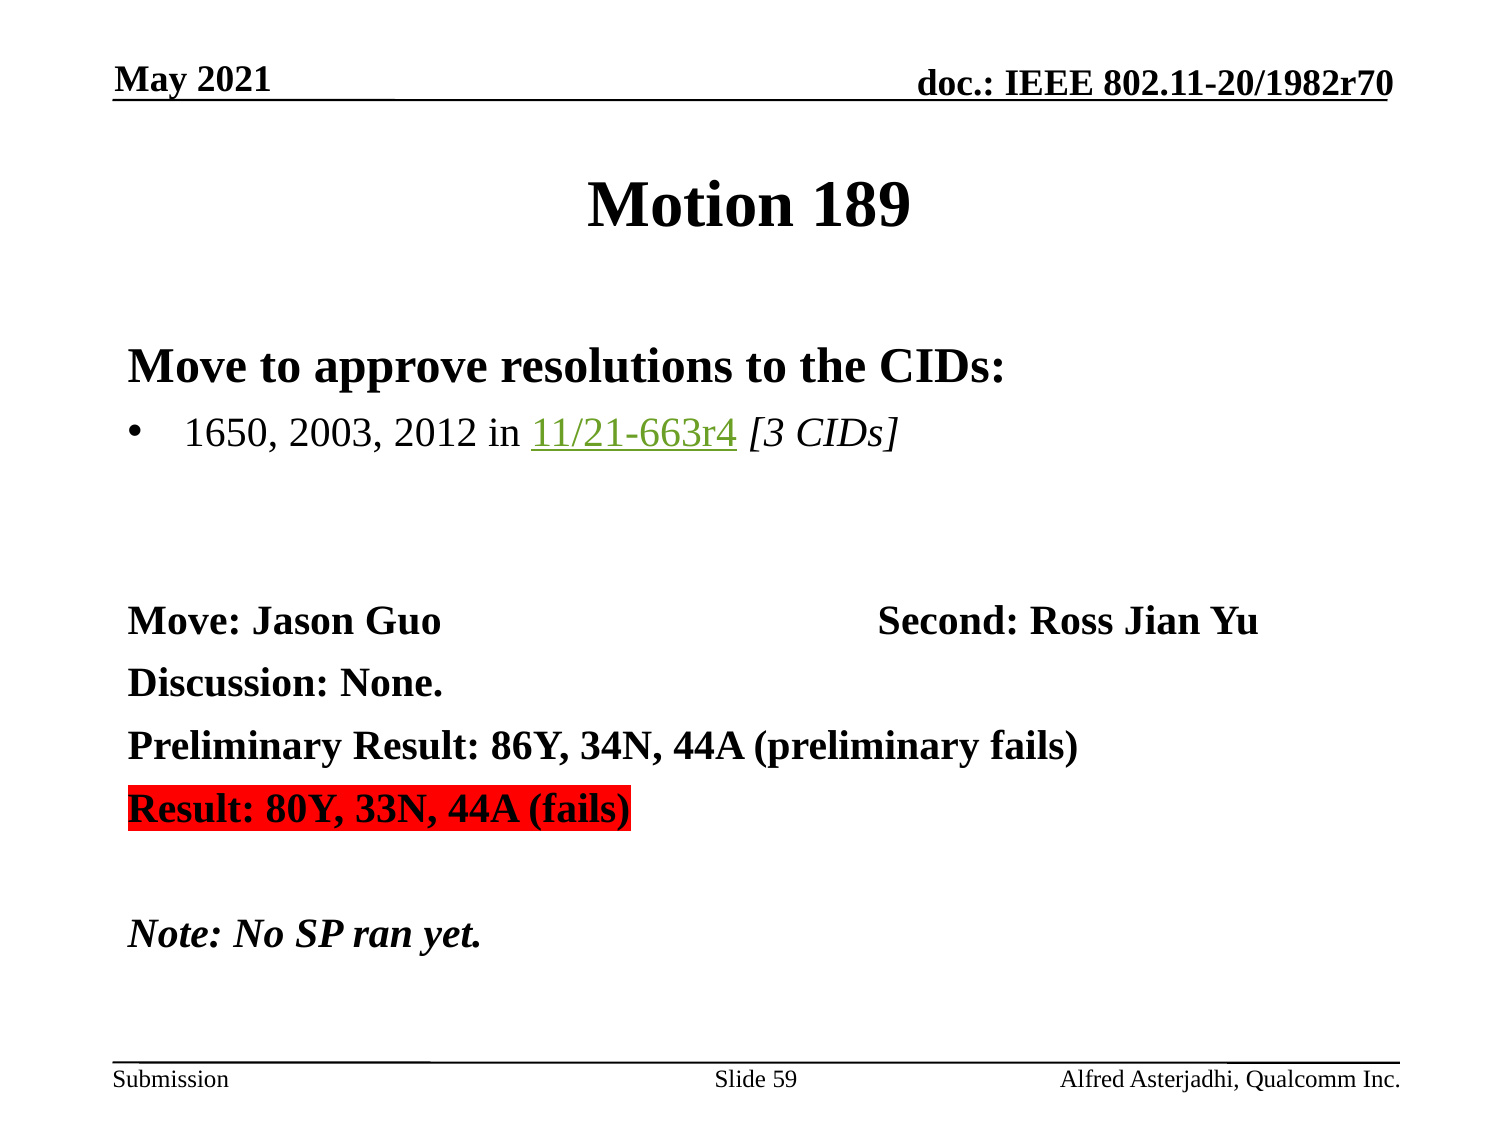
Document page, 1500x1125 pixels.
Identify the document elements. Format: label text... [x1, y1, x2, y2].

title Motion 189 [112, 112, 1388, 288]
list Move to approve resolutions to the CIDs: 1650, 2003, 2012 in 11/21-663r4 [3 CIDs] Move: Jason Guo Second: Ross Jian Yu Discussion: None. Preliminary Result: 86Y, 34N, 44A (preliminary fails) Result: 80Y, 33N, 44A (fails) Note: No SP ran yet. [112, 324, 1388, 1000]
slide_number Slide 59 [712, 1061, 800, 1123]
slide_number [114, 54, 423, 100]
footer Alfred Asterjadhi, Qualcomm Inc. [878, 1061, 1402, 1093]
